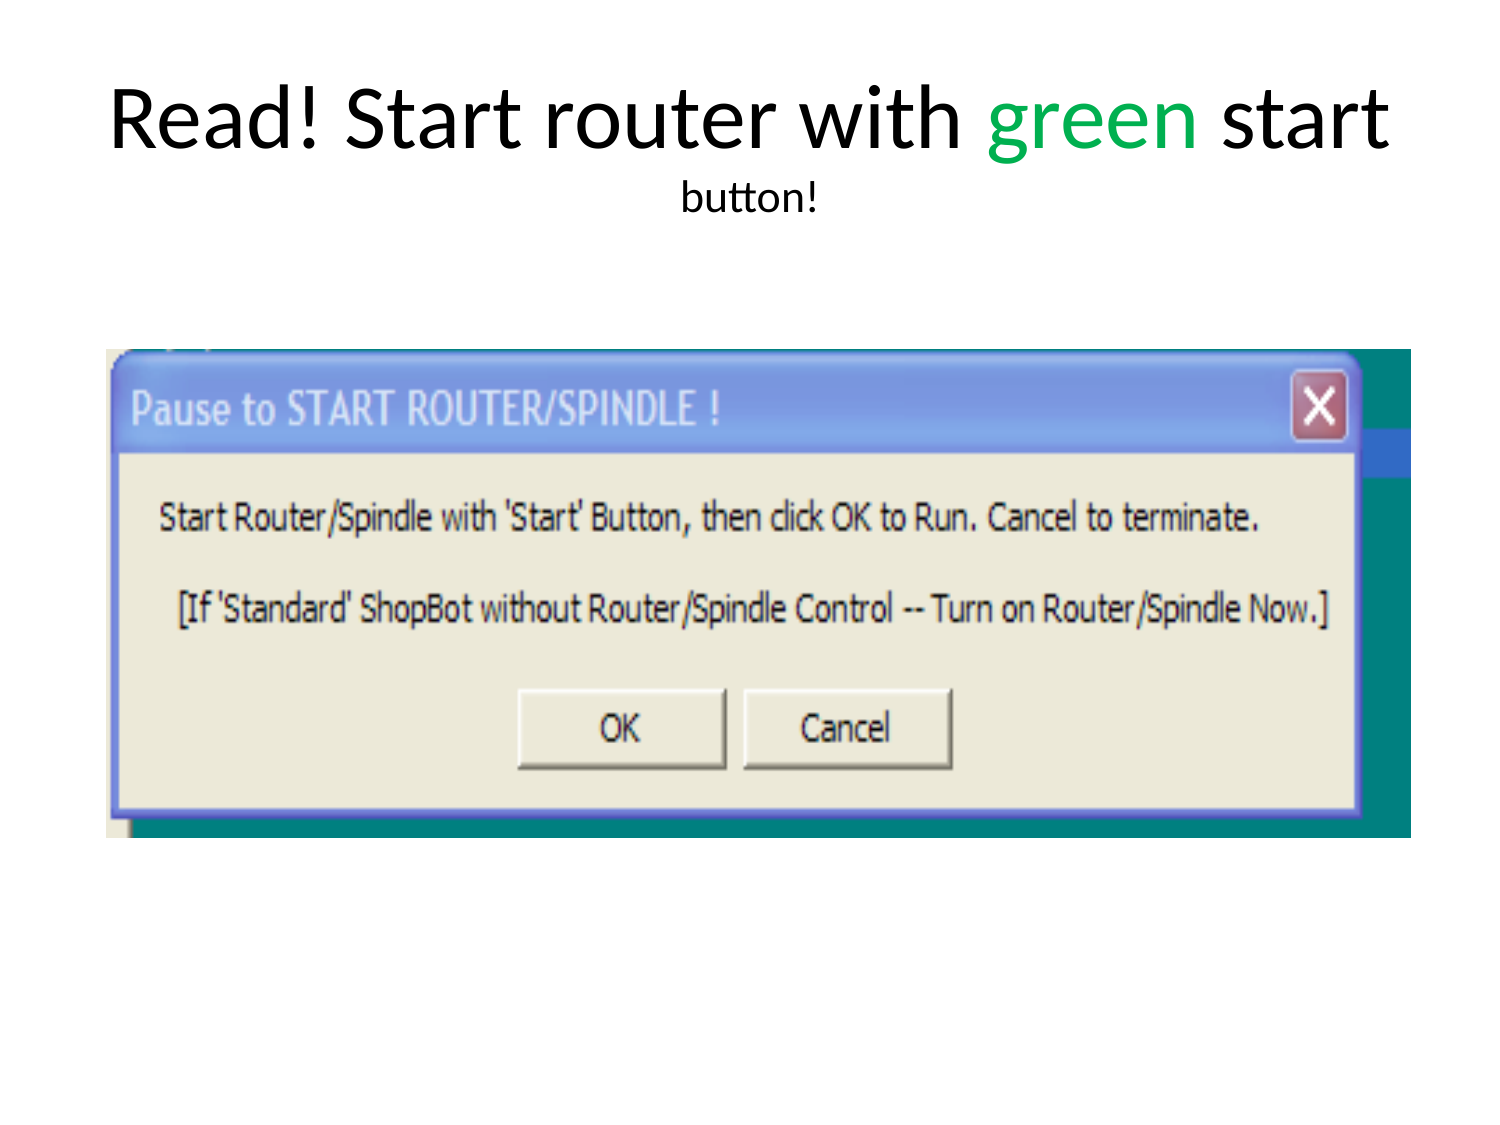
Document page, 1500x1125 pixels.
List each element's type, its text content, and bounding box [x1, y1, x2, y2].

title Read! Start router with green start button! [75, 45, 1425, 233]
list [105, 349, 1411, 838]
